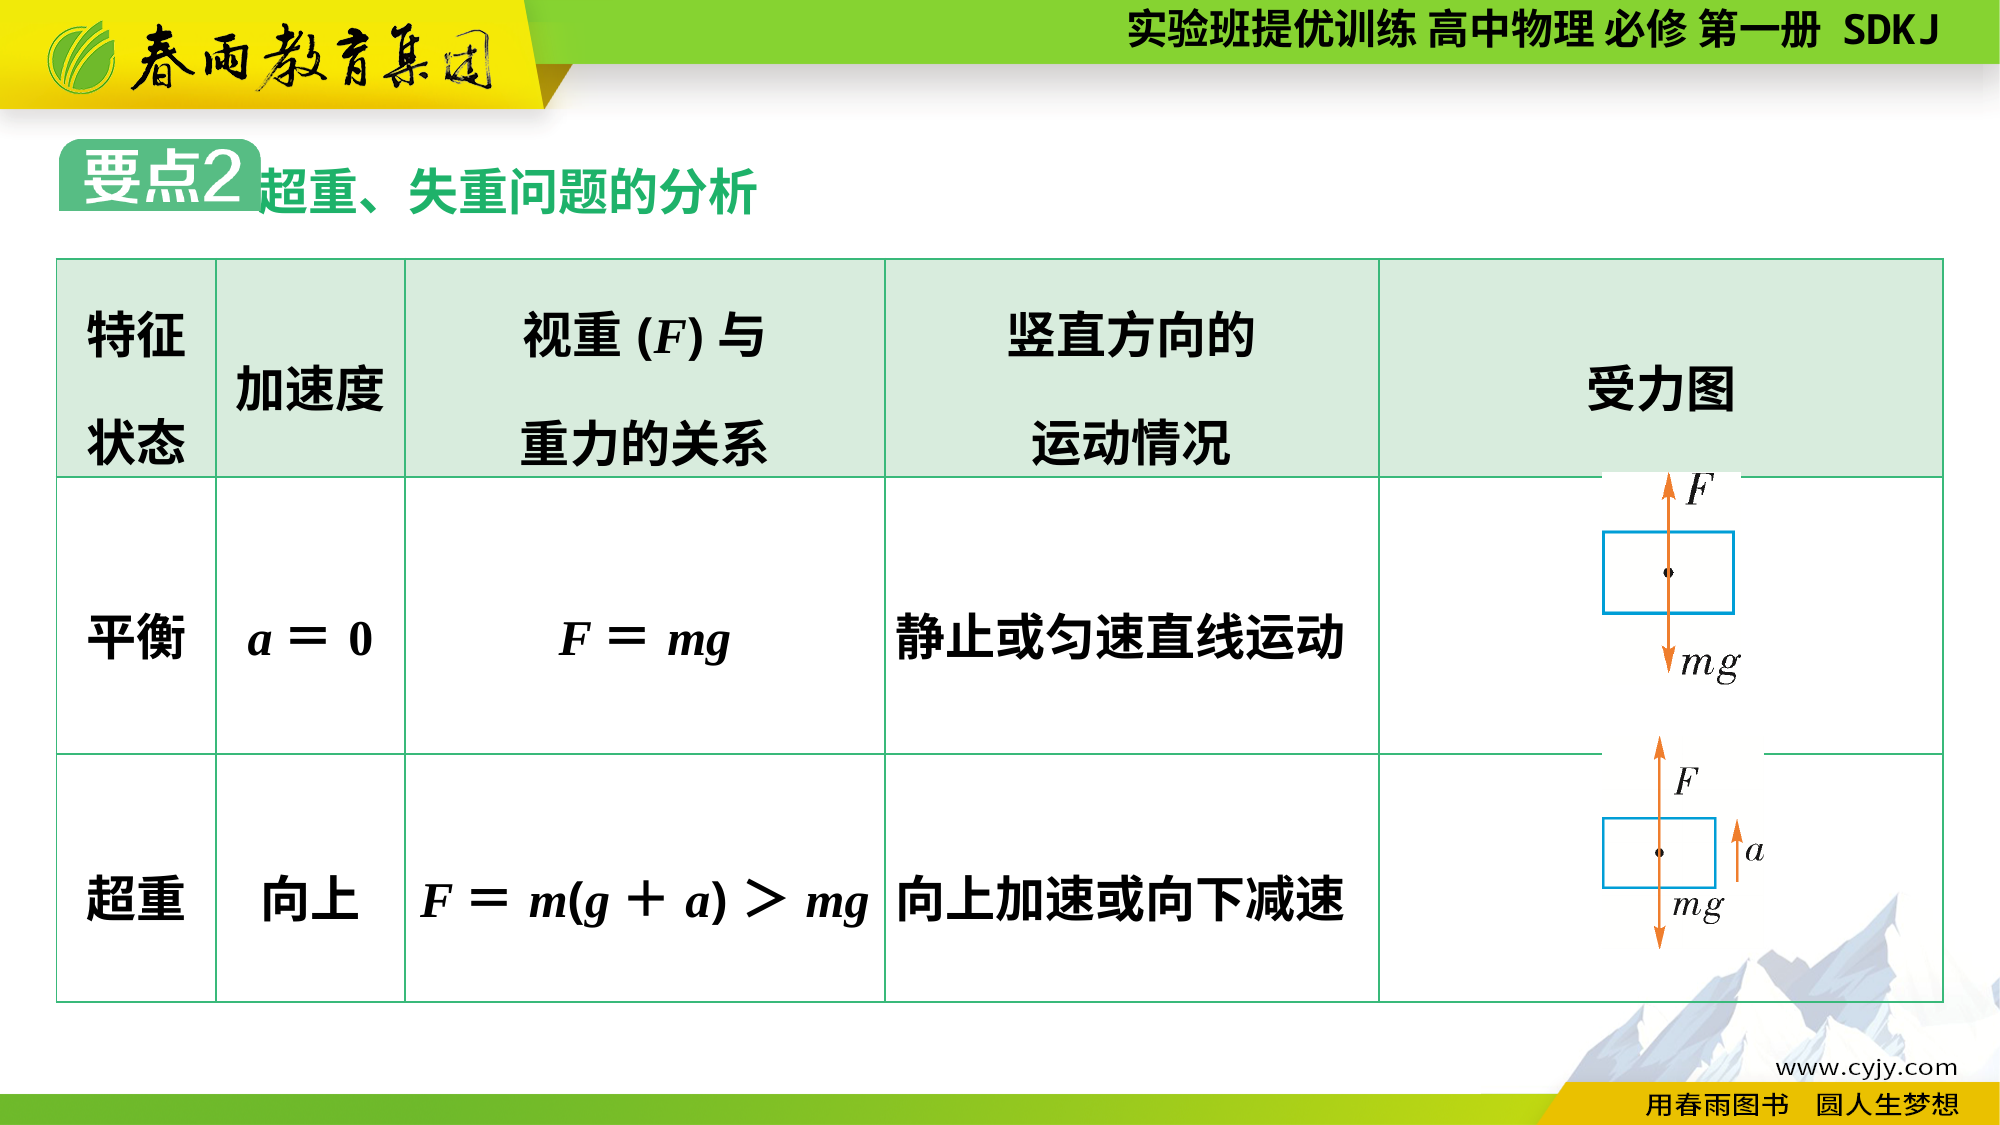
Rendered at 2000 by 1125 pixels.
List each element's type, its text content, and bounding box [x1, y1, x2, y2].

table_cell F＝mg [406, 478, 884, 753]
list 超重、失重问题的分析 [59, 122, 1944, 217]
table_header 视重(F)与 重力的关系 [406, 260, 884, 476]
table_cell 向上加速或向下减速 [886, 755, 1378, 1001]
table_cell [1380, 478, 1942, 753]
table_header 受力图 [1380, 260, 1942, 476]
table_cell 向上 [217, 755, 404, 1001]
table_header 竖直方向的 运动情况 [886, 260, 1378, 476]
table_cell F＝m(g＋a)＞mg [406, 755, 884, 1001]
picture [0, 0, 2000, 1125]
table_cell 静止或匀速直线运动 [886, 478, 1378, 753]
table_cell a＝0 [217, 478, 404, 753]
table_header 加速度 [217, 260, 404, 476]
table_cell [1380, 755, 1942, 1001]
table_cell 平衡 [57, 478, 215, 753]
table_cell 超重 [57, 755, 215, 1001]
table_header 特征 状态 [57, 260, 215, 476]
